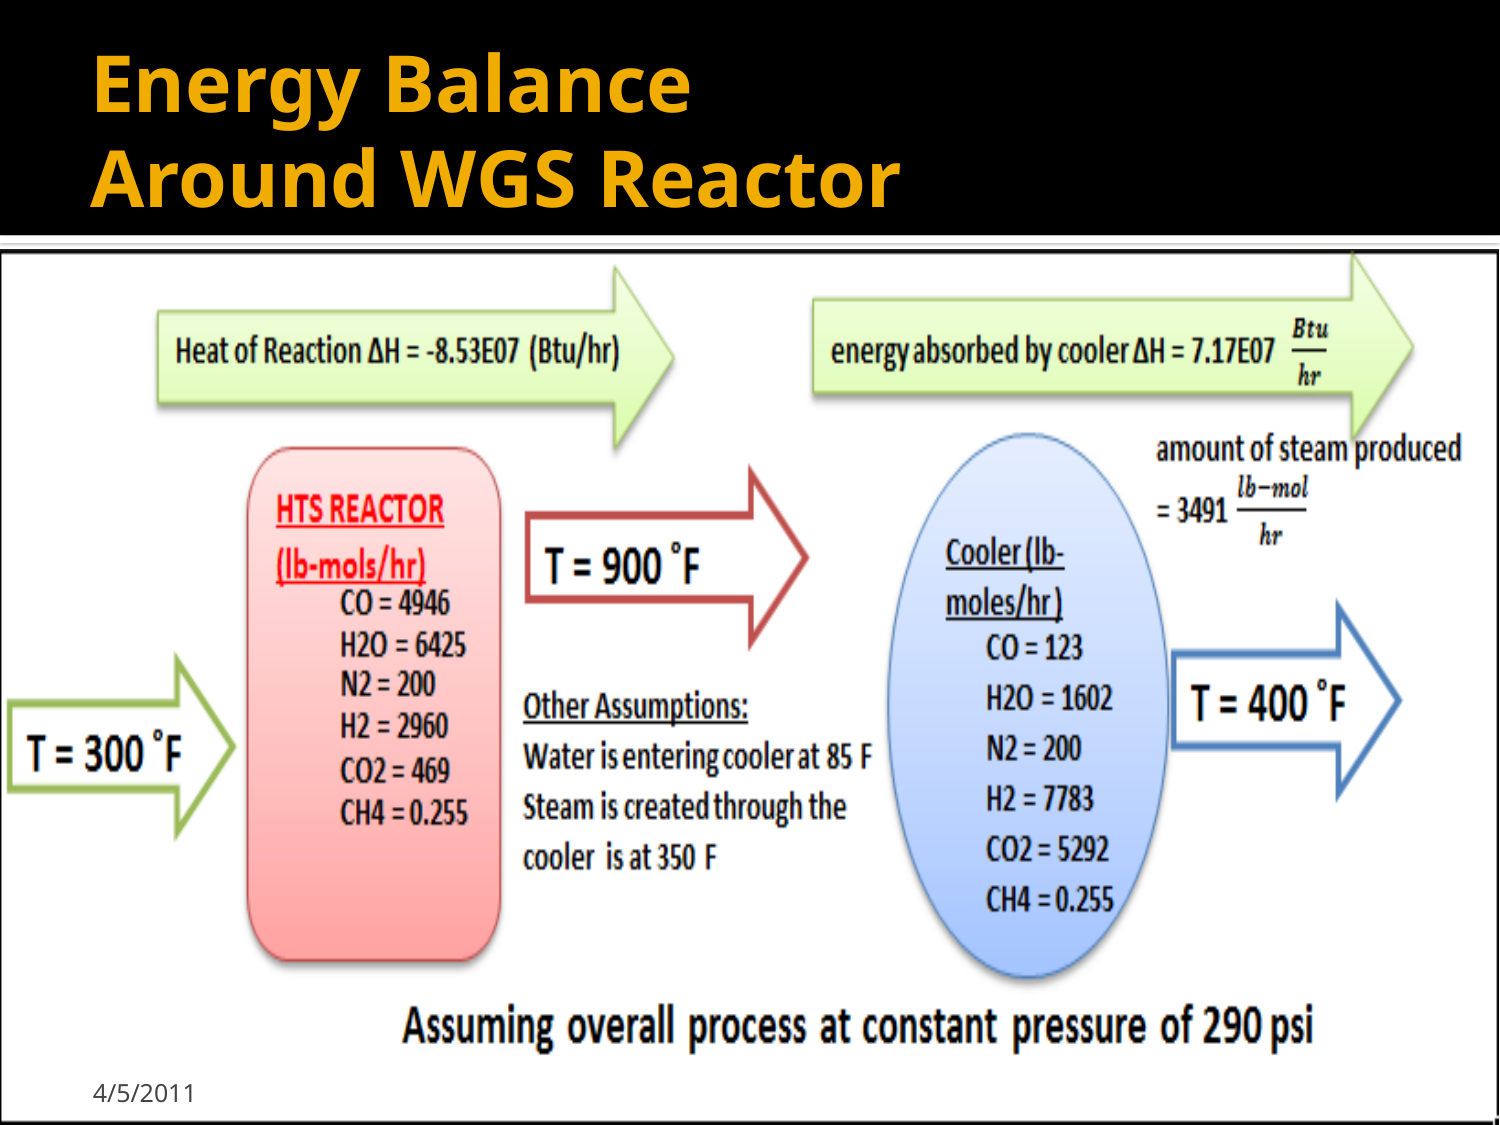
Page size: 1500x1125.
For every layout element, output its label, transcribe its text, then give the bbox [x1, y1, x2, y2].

picture [0, 249, 1499, 1125]
title Energy Balance Around WGS Reactor [75, 25, 1425, 231]
